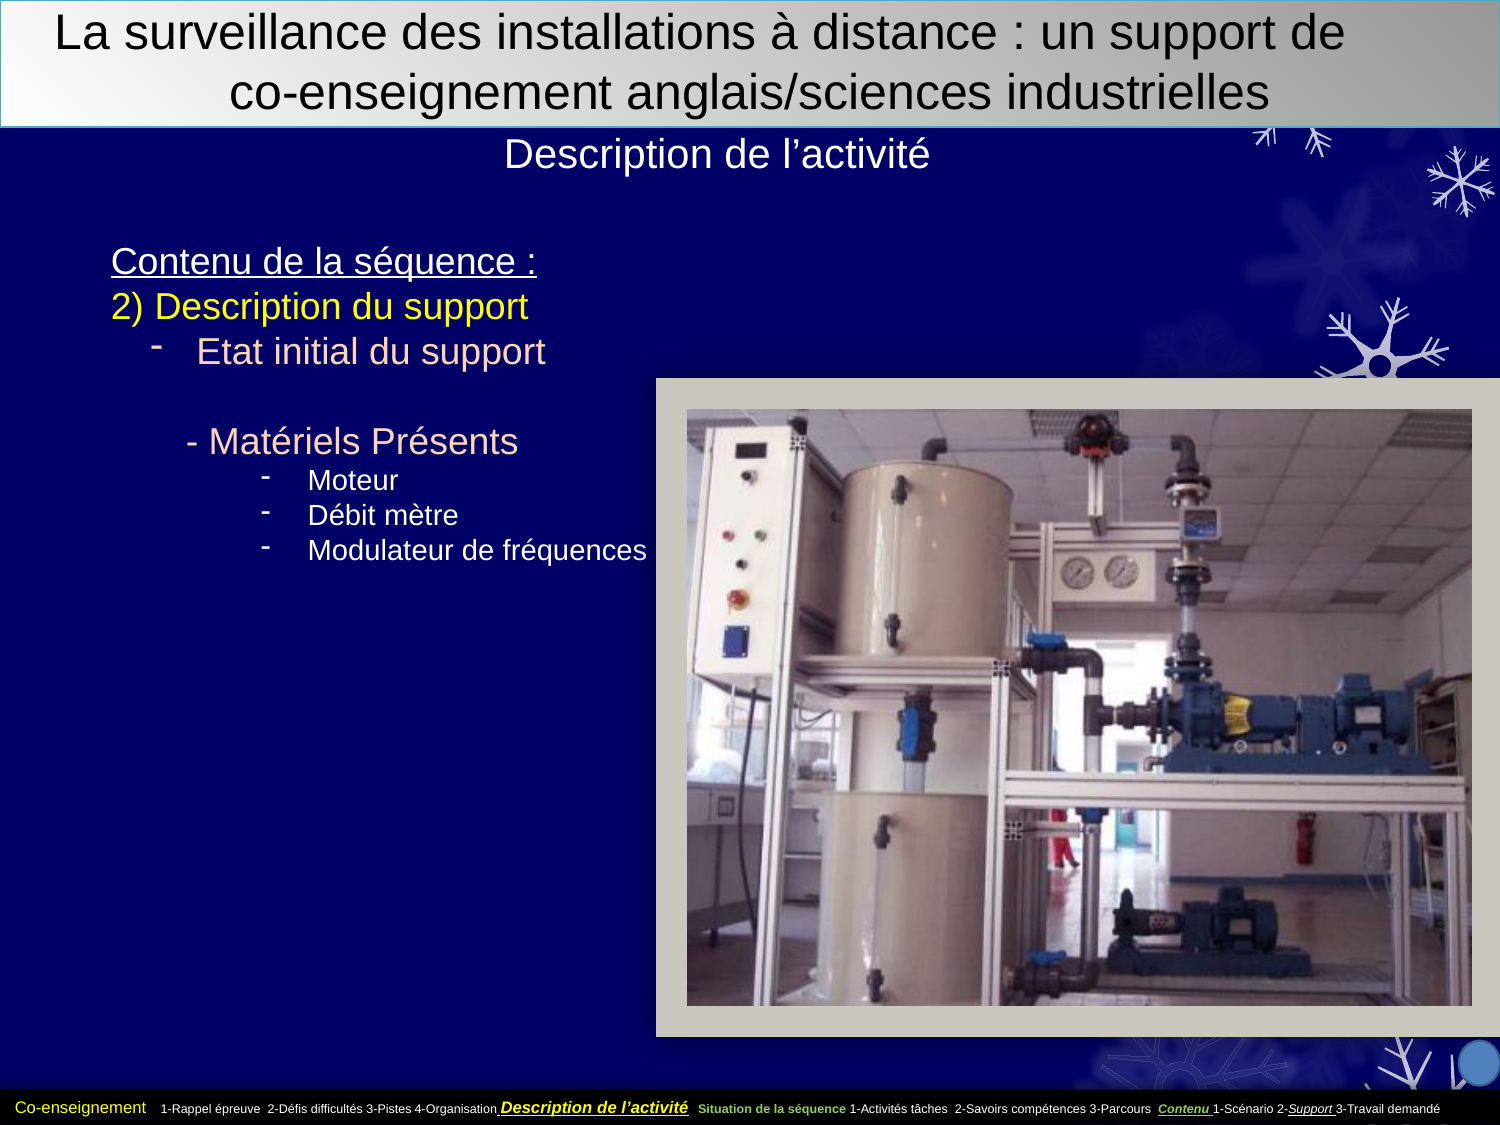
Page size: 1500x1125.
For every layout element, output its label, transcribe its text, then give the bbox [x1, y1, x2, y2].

text_box Description de l’activité Contenu de la séquence : 2) Description du support Etat initial du support - Matériels Présents Moteur Débit mètre Modulateur de fréquences [21, 119, 1328, 644]
text_box Co-enseignement 1-Rappel épreuve 2-Défis difficultés 3-Pistes 4-Organisation Description de l’activité Situation de la séquence 1-Activités tâches 2-Savoirs compétences 3-Parcours Contenu 1-Scénario 2-Support 3-Travail demandé [0, 1089, 1500, 1125]
title La surveillance des installations à distance : un support de co-enseignement anglais/sciences industrielles [0, 0, 1500, 128]
picture [686, 409, 1473, 1006]
text_box [1457, 1039, 1500, 1087]
